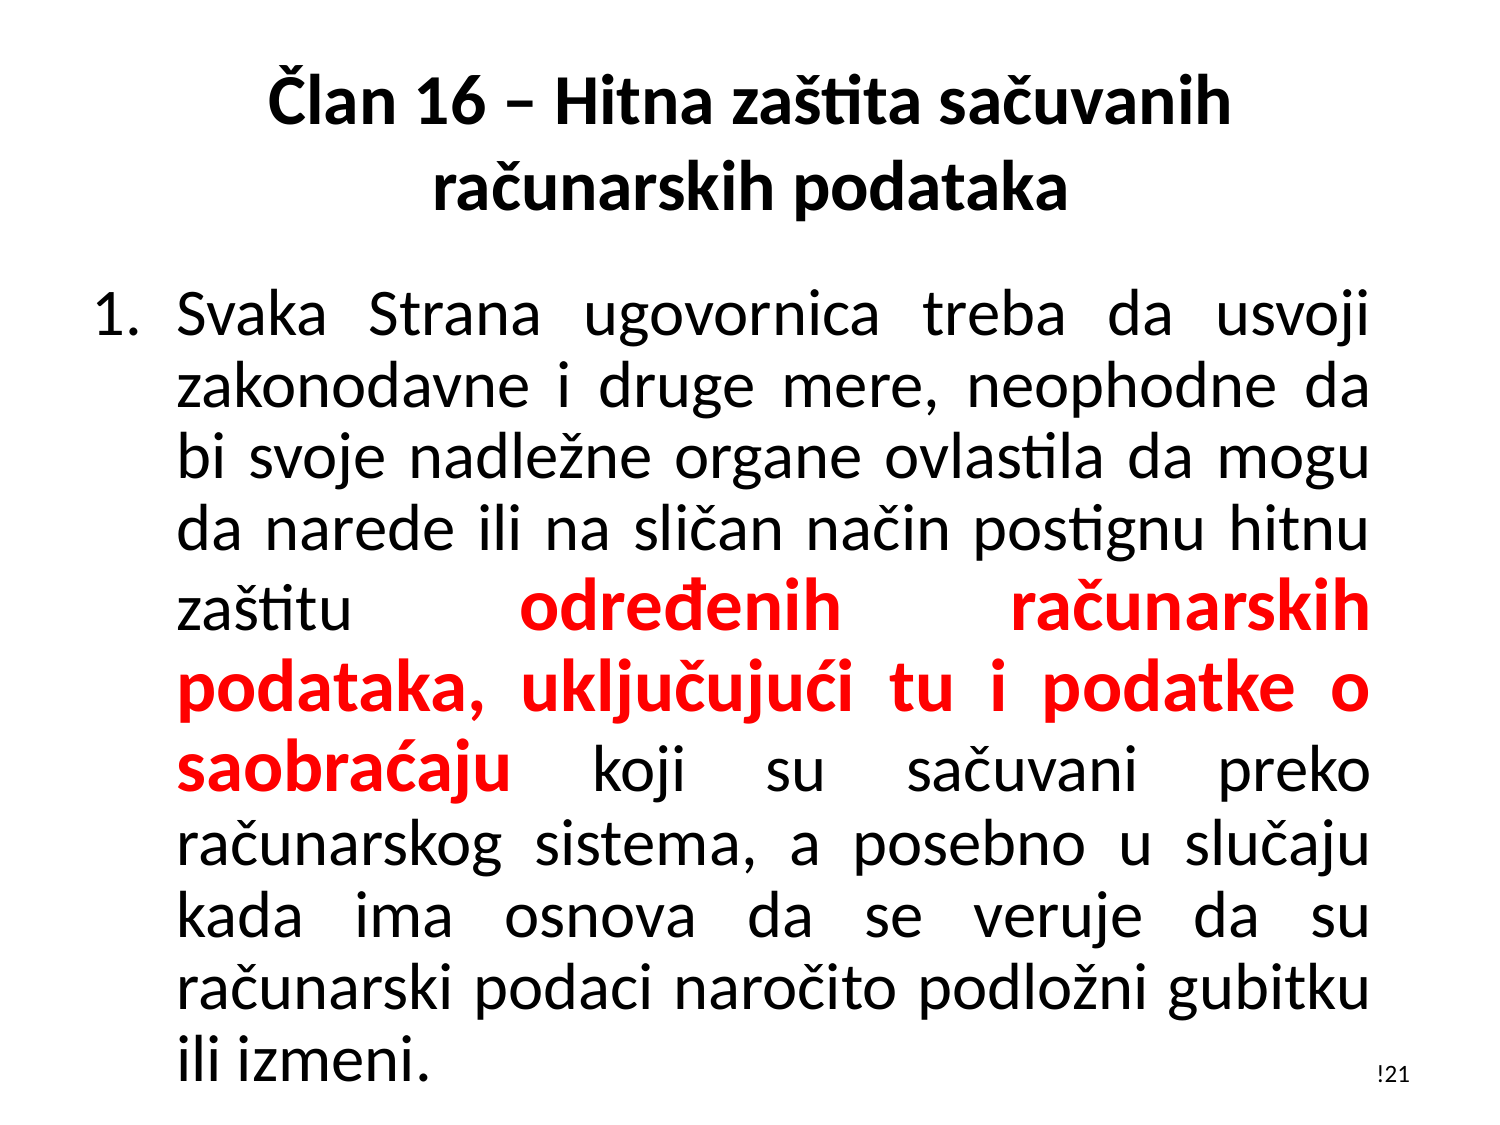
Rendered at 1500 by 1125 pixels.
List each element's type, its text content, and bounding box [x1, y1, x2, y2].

list Svaka Strana ugovornica treba da usvoji zakonodavne i druge mere, neophodne da bi svoje nadležne organe ovlastila da mogu da narede ili na sličan način postignu hitnu zaštitu određenih računarskih podataka, uključujući tu i podatke o saobraćaju koji su sačuvani preko računarskog sistema, a posebno u slučaju kada ima osnova da se veruje da su računarski podaci naročito podložni gubitku ili izmeni. [76, 269, 1388, 1002]
title Član 16 – Hitna zaštita sačuvanih računarskih podataka [76, 44, 1426, 232]
slide_number !21 [1074, 1042, 1425, 1103]
